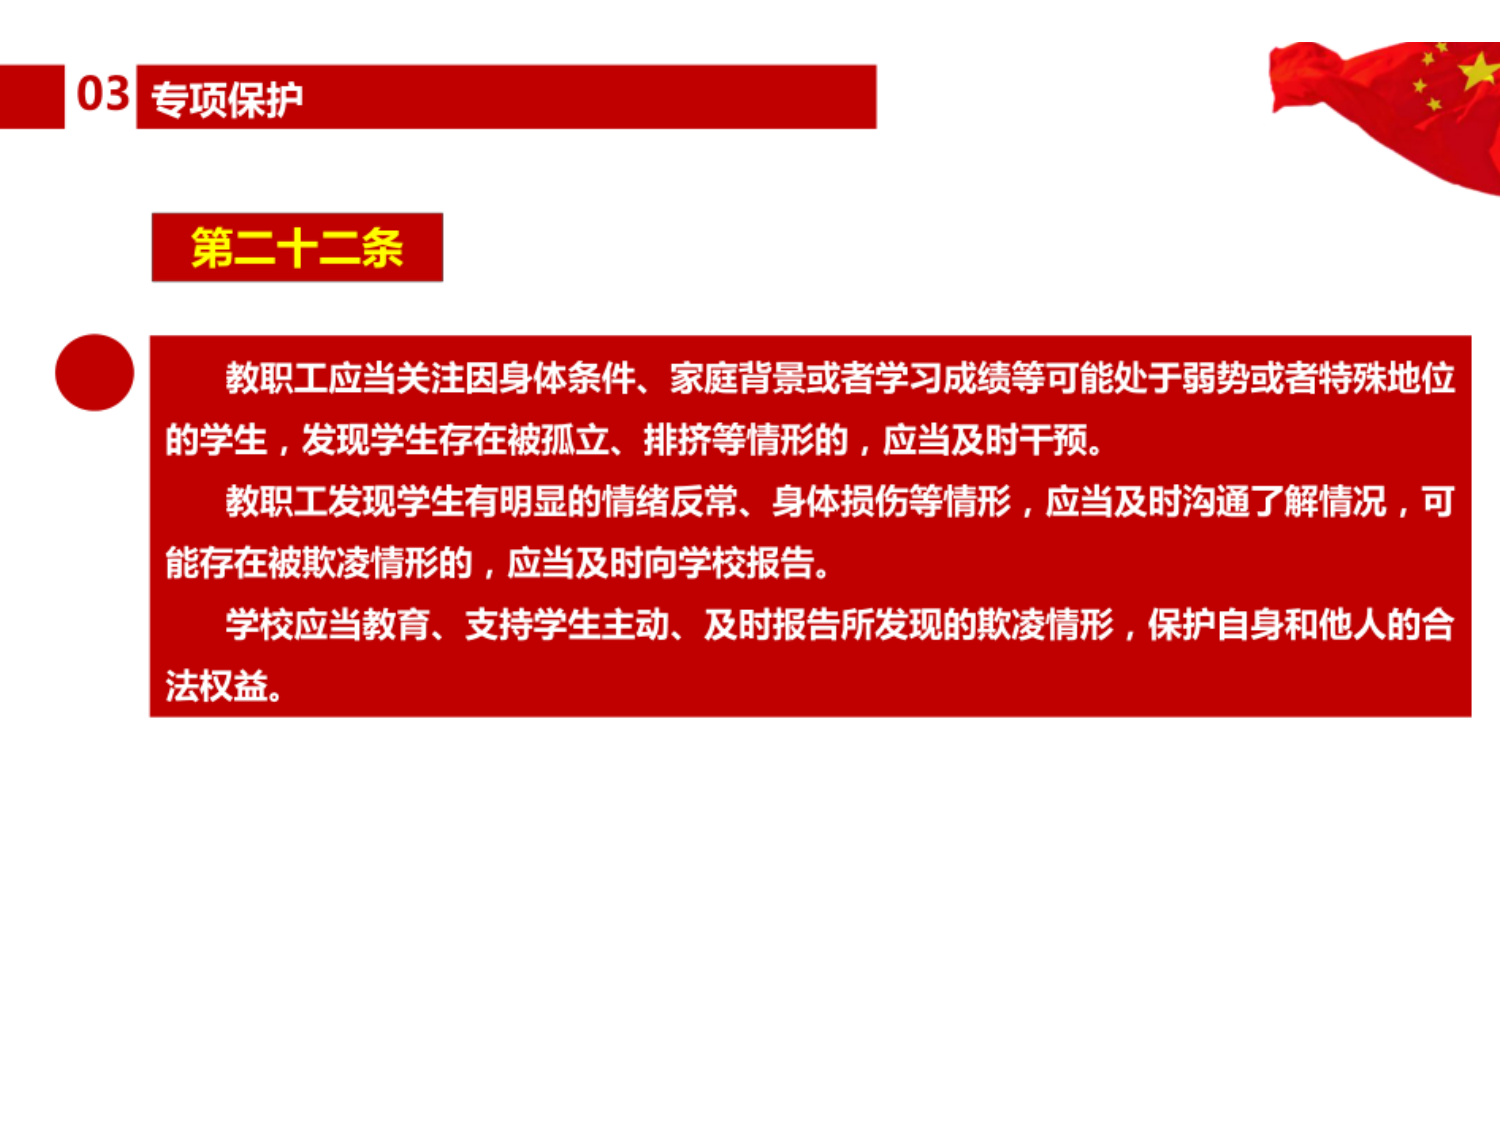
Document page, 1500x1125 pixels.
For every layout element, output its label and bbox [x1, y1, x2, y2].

list [0, 42, 1500, 894]
